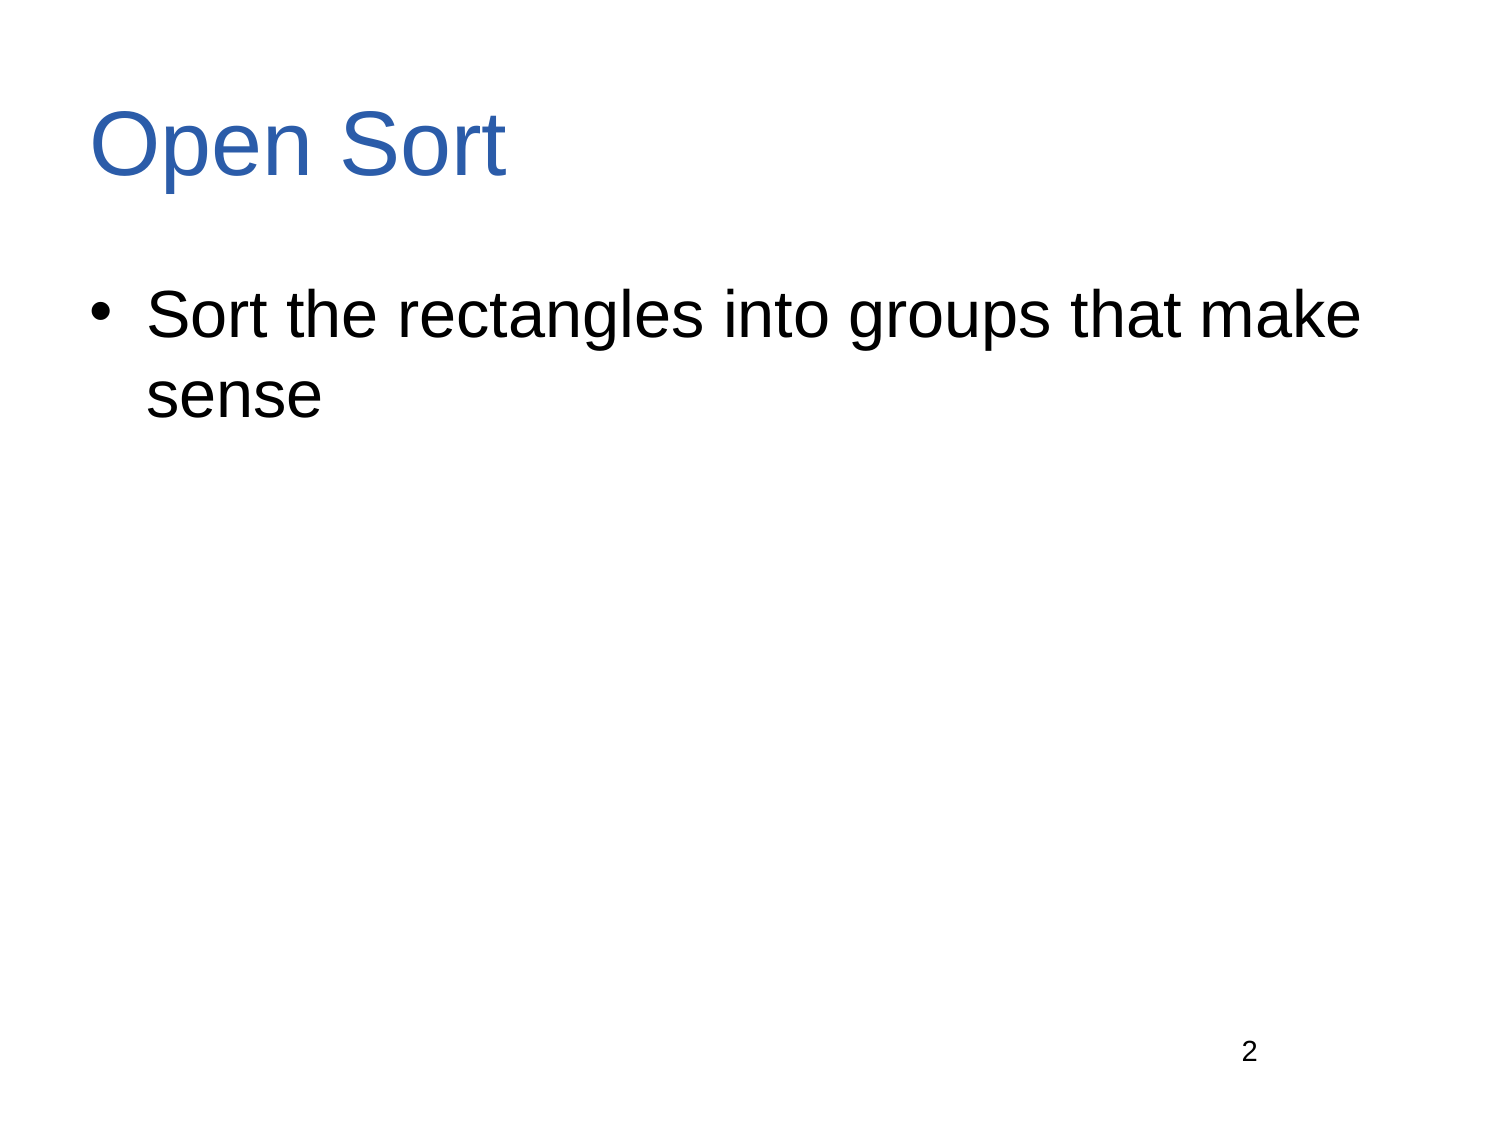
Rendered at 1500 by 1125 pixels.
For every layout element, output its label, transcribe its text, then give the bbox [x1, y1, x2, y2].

slide_number 2 [1223, 1023, 1277, 1075]
list Sort the rectangles into groups that make sense [74, 261, 1426, 1125]
title Open Sort [74, 14, 1426, 261]
